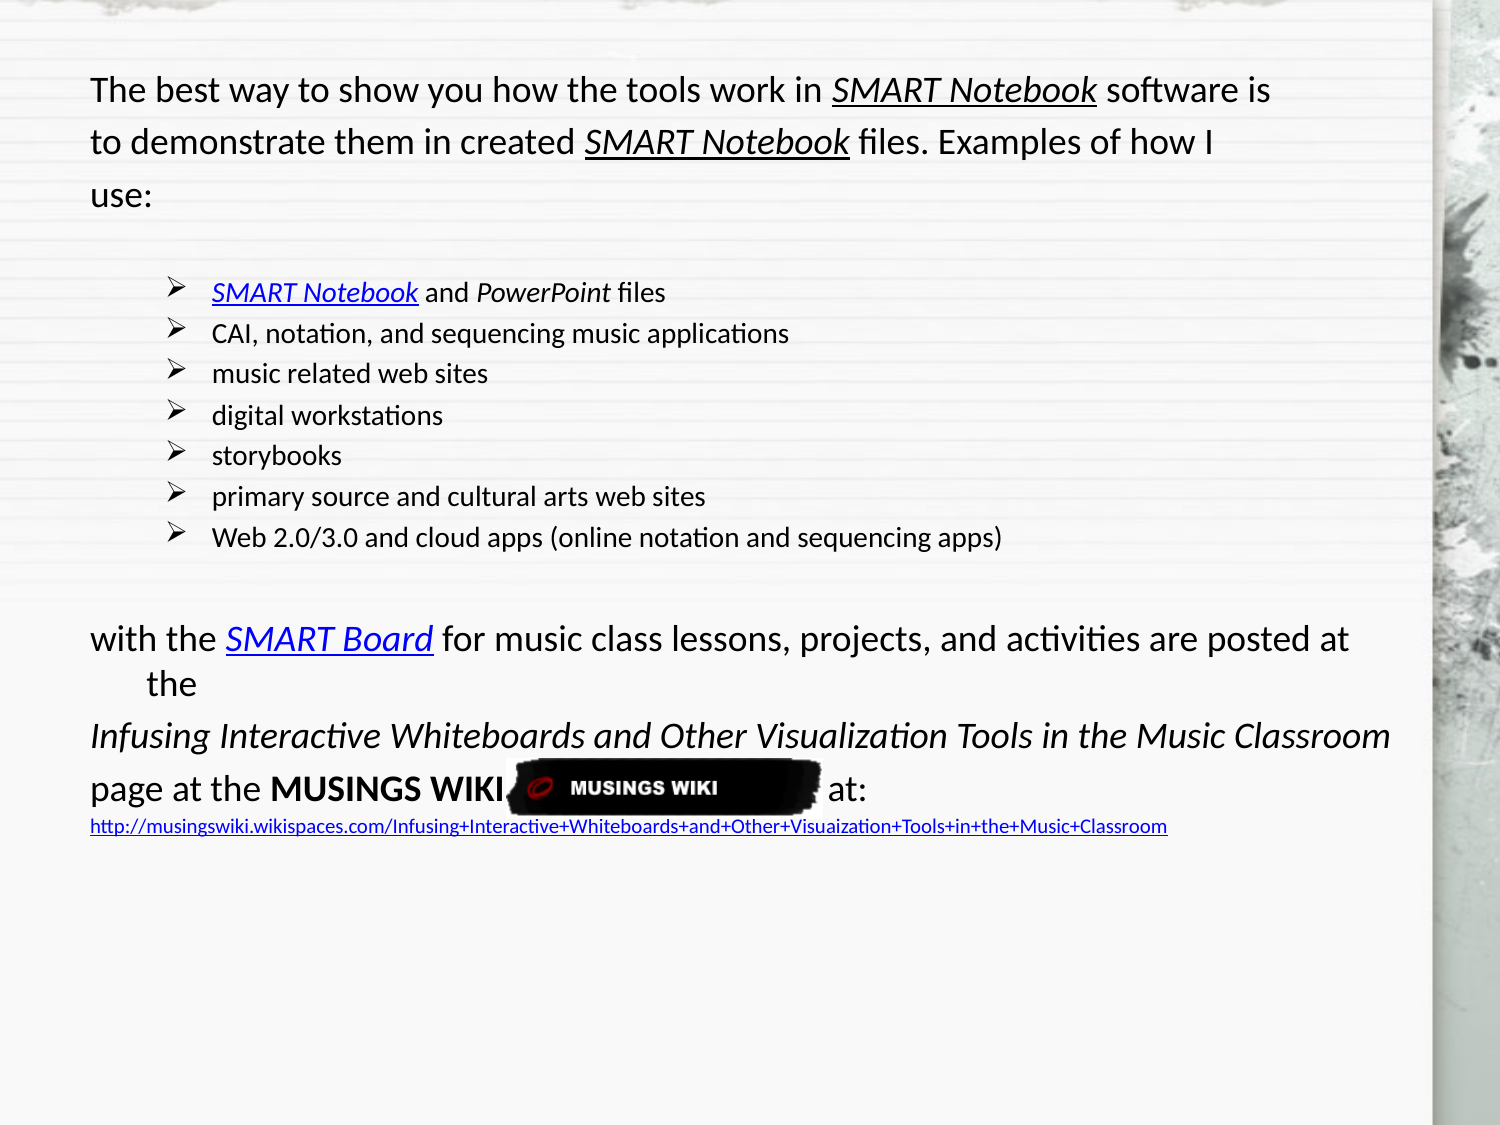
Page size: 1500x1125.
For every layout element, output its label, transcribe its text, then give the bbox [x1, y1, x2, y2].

picture [0, 0, 1500, 1125]
list The best way to show you how the tools work in SMART Notebook software is to demonstrate them in created SMART Notebook files. Examples of how I use: SMART Notebook and PowerPoint files CAI, notation, and sequencing music applications music related web sites digital workstations storybooks primary source and cultural arts web sites Web 2.0/3.0 and cloud apps (online notation and sequencing apps) with the SMART Board for music class lessons, projects, and activities are posted at the Infusing Interactive Whiteboards and Other Visualization Tools in the Music Classroom page at the MUSINGS WIKI at: http://musingswiki.wikispaces.com/Infusing+Interactive+Whiteboards+and+Other+Visuaization+Tools+in+the+Music+Classroom [75, 57, 1425, 1102]
